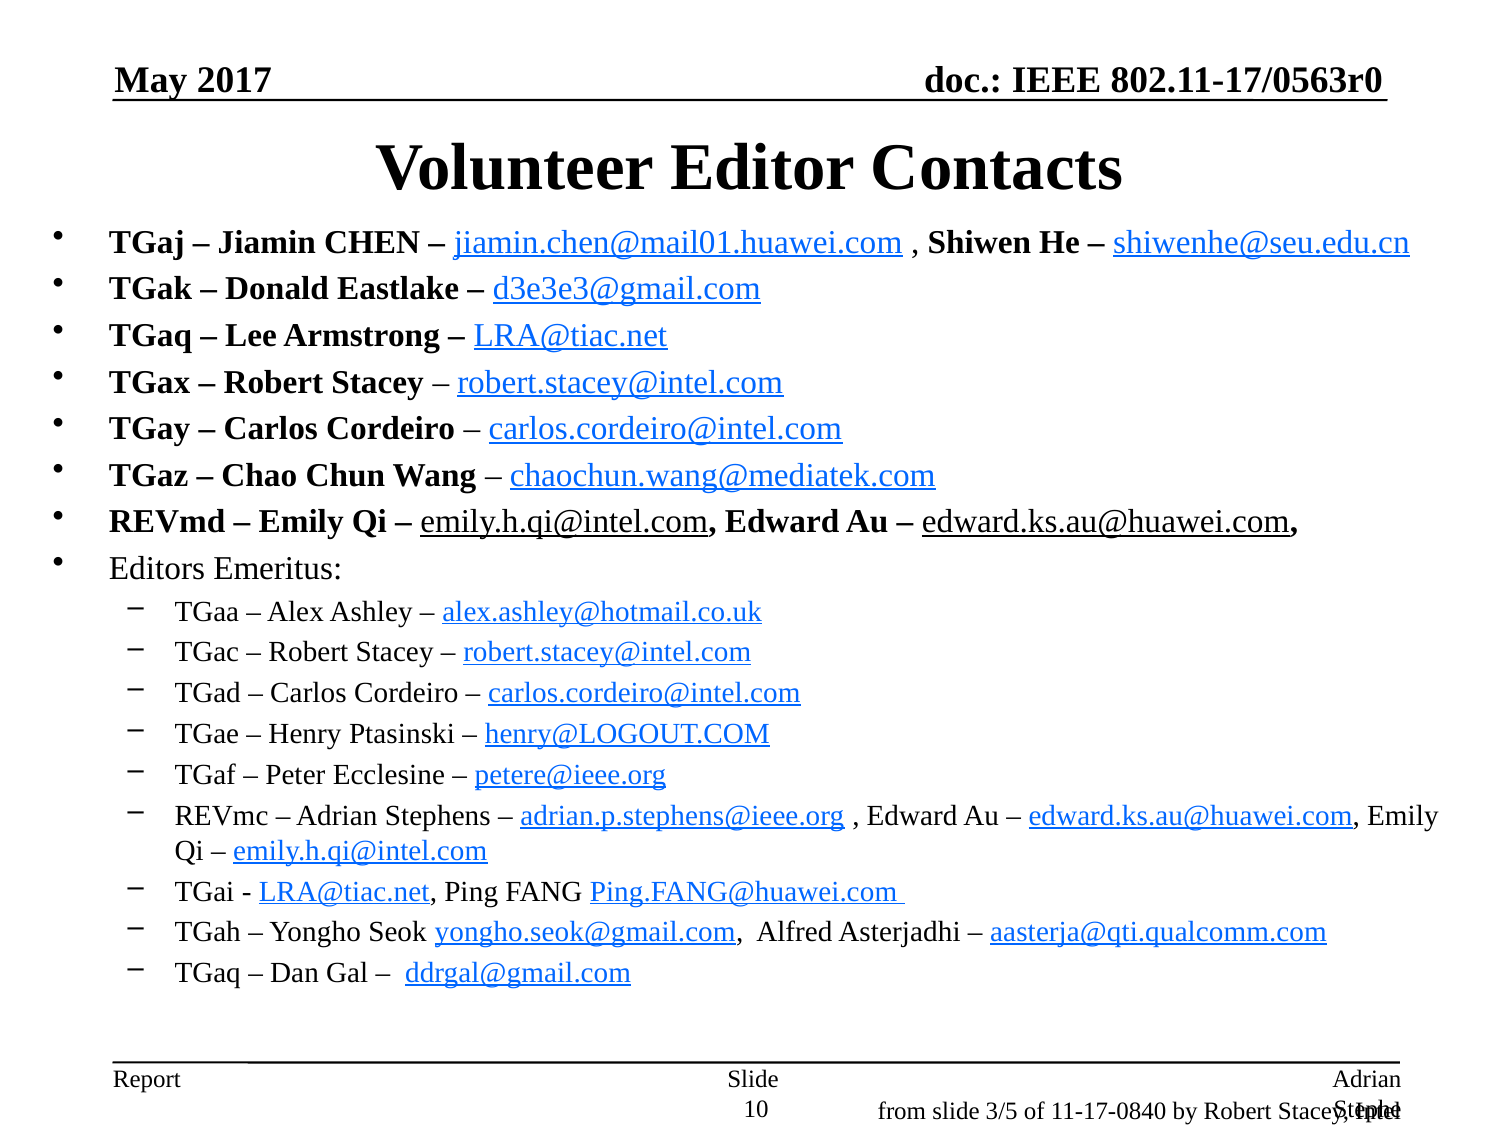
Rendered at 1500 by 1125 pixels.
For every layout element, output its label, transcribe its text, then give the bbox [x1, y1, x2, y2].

text_box from slide 3/5 of 11-17-0840 by Robert Stacey, Intel [343, 1087, 1417, 1125]
slide_number Slide 10 [720, 1063, 792, 1087]
title Volunteer Editor Contacts [112, 75, 1388, 212]
list TGaj – Jiamin CHEN – jiamin.chen@mail01.huawei.com , Shiwen He – shiwenhe@seu.edu.cn TGak – Donald Eastlake – d3e3e3@gmail.com TGaq – Lee Armstrong – LRA@tiac.net TGax – Robert Stacey – robert.stacey@intel.com TGay – Carlos Cordeiro – carlos.cordeiro@intel.com TGaz – Chao Chun Wang – chaochun.wang@mediatek.com REVmd – Emily Qi – emily.h.qi@intel.com, Edward Au – edward.ks.au@huawei.com, Editors Emeritus: TGaa – Alex Ashley – alex.ashley@hotmail.co.uk TGac – Robert Stacey – robert.stacey@intel.com TGad – Carlos Cordeiro – carlos.cordeiro@intel.com TGae – Henry Ptasinski – henry@LOGOUT.COM TGaf – Peter Ecclesine – petere@ieee.org REVmc – Adrian Stephens – adrian.p.stephens@ieee.org , Edward Au – edward.ks.au@huawei.com, Emily Qi – emily.h.qi@intel.com TGai - LRA@tiac.net, Ping FANG Ping.FANG@huawei.com TGah – Yongho Seok yongho.seok@gmail.com, Alfred Asterjadhi – aasterja@qti.qualcomm.com TGaq – Dan Gal – ddrgal@gmail.com [37, 212, 1475, 1063]
footer Adrian Stephens, Intel Corporation [1324, 1061, 1402, 1087]
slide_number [114, 54, 374, 101]
